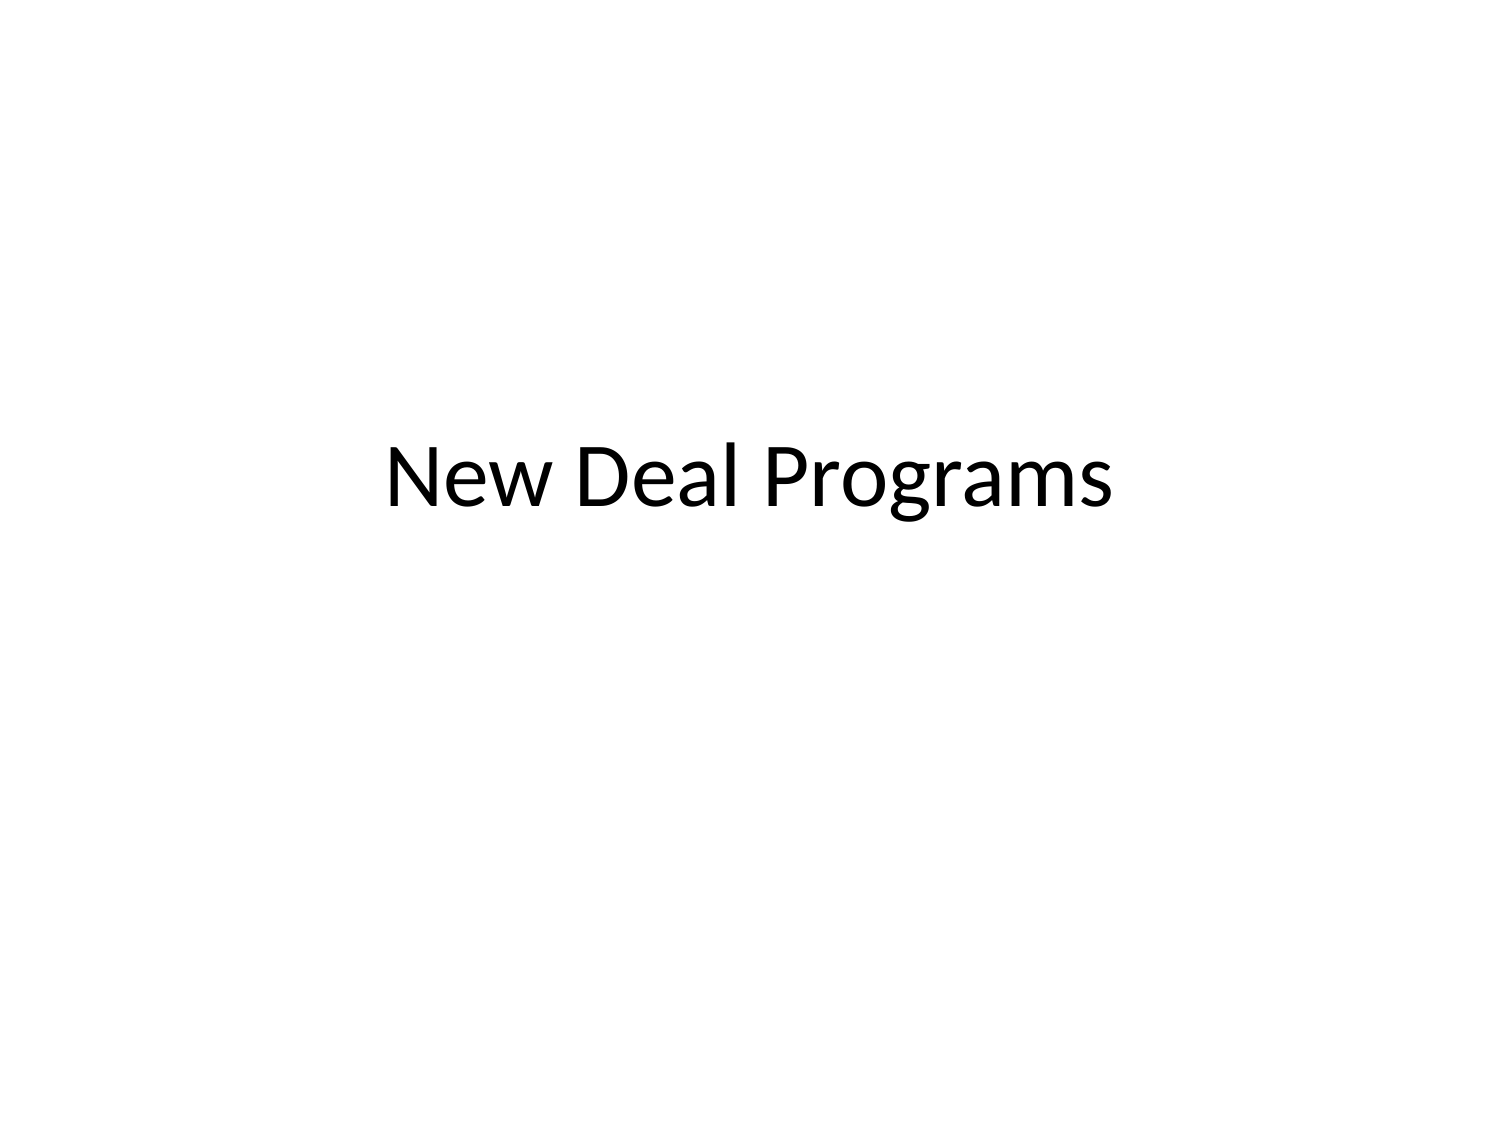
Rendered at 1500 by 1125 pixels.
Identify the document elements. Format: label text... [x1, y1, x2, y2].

title New Deal Programs [112, 349, 1388, 591]
